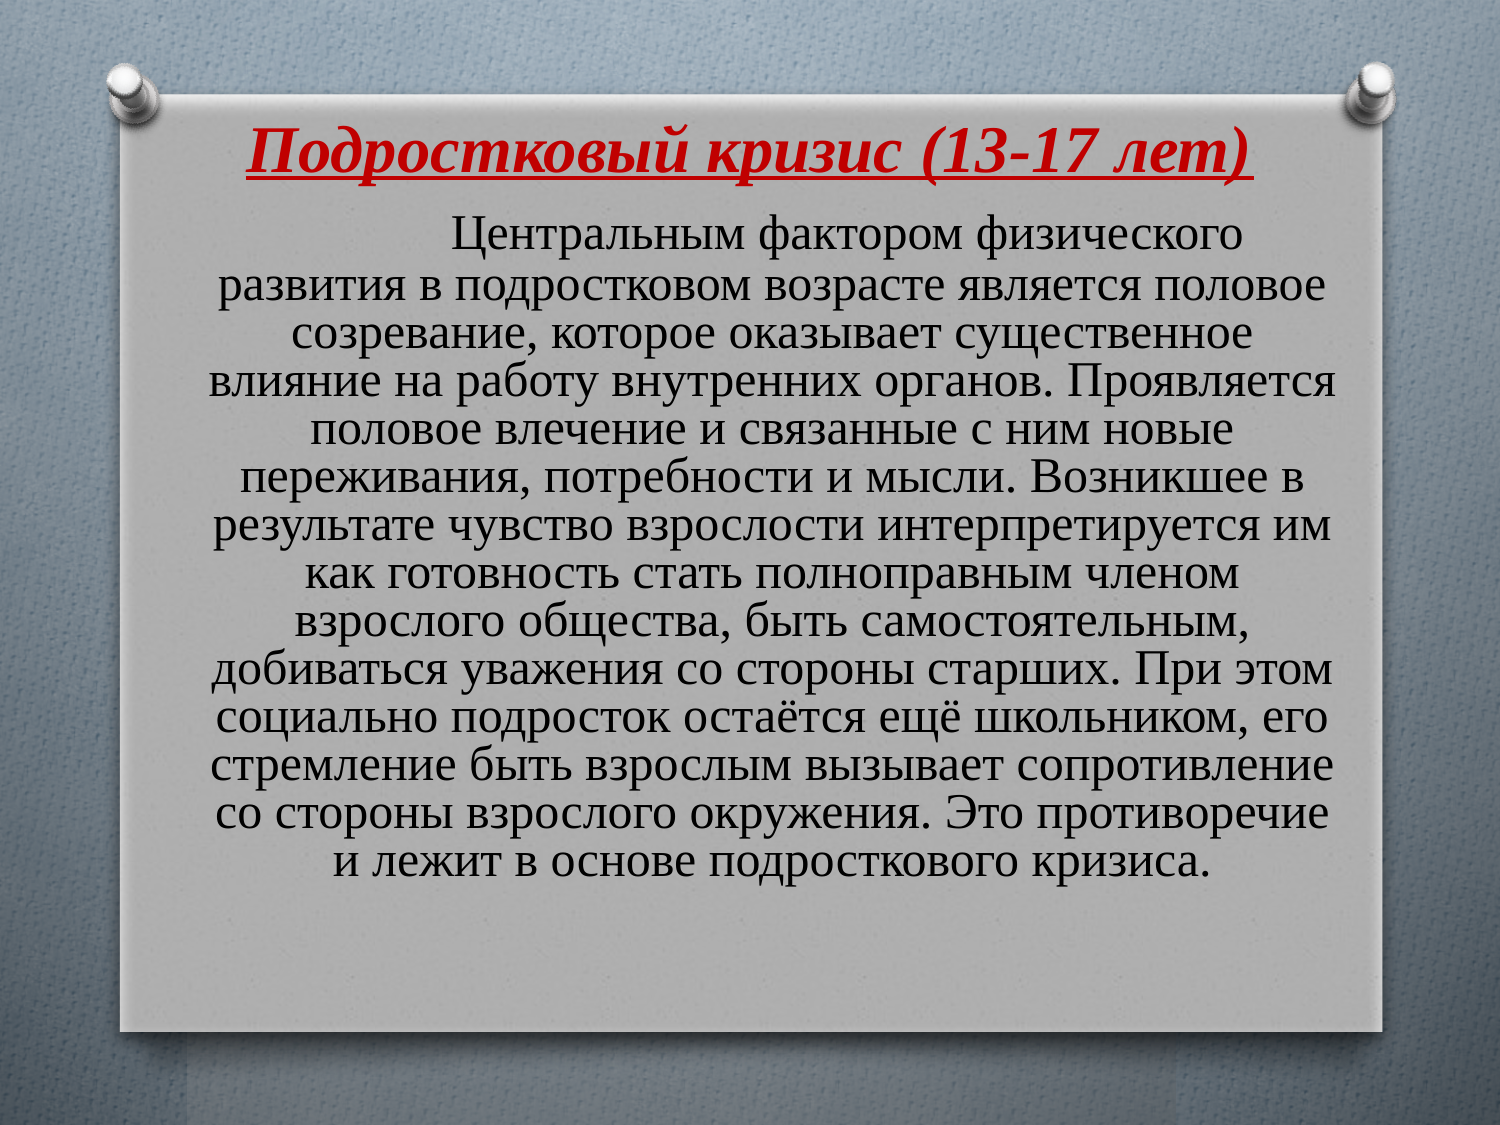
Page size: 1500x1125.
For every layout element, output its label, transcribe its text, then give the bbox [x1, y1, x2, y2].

list Подростковый кризис (13-17 лет) Центральным фактором физического развития в подростковом возрасте является половое созревание, которое оказывает существенное влияние на работу внутренних органов. Проявляется половое влечение и связанные с ним новые переживания, потребности и мысли. Возникшее в результате чувство взрослости интерпретируется им как готовность стать полноправным членом взрослого общества, быть самостоятельным, добиваться уважения со стороны старших. При этом социально подросток остаётся ещё школьником, его стремление быть взрослым вызывает сопротивление со стороны взрослого окружения. Это противоречие и лежит в основе подросткового кризиса. [147, 113, 1353, 1125]
picture [75, 29, 198, 147]
picture [1317, 35, 1439, 156]
